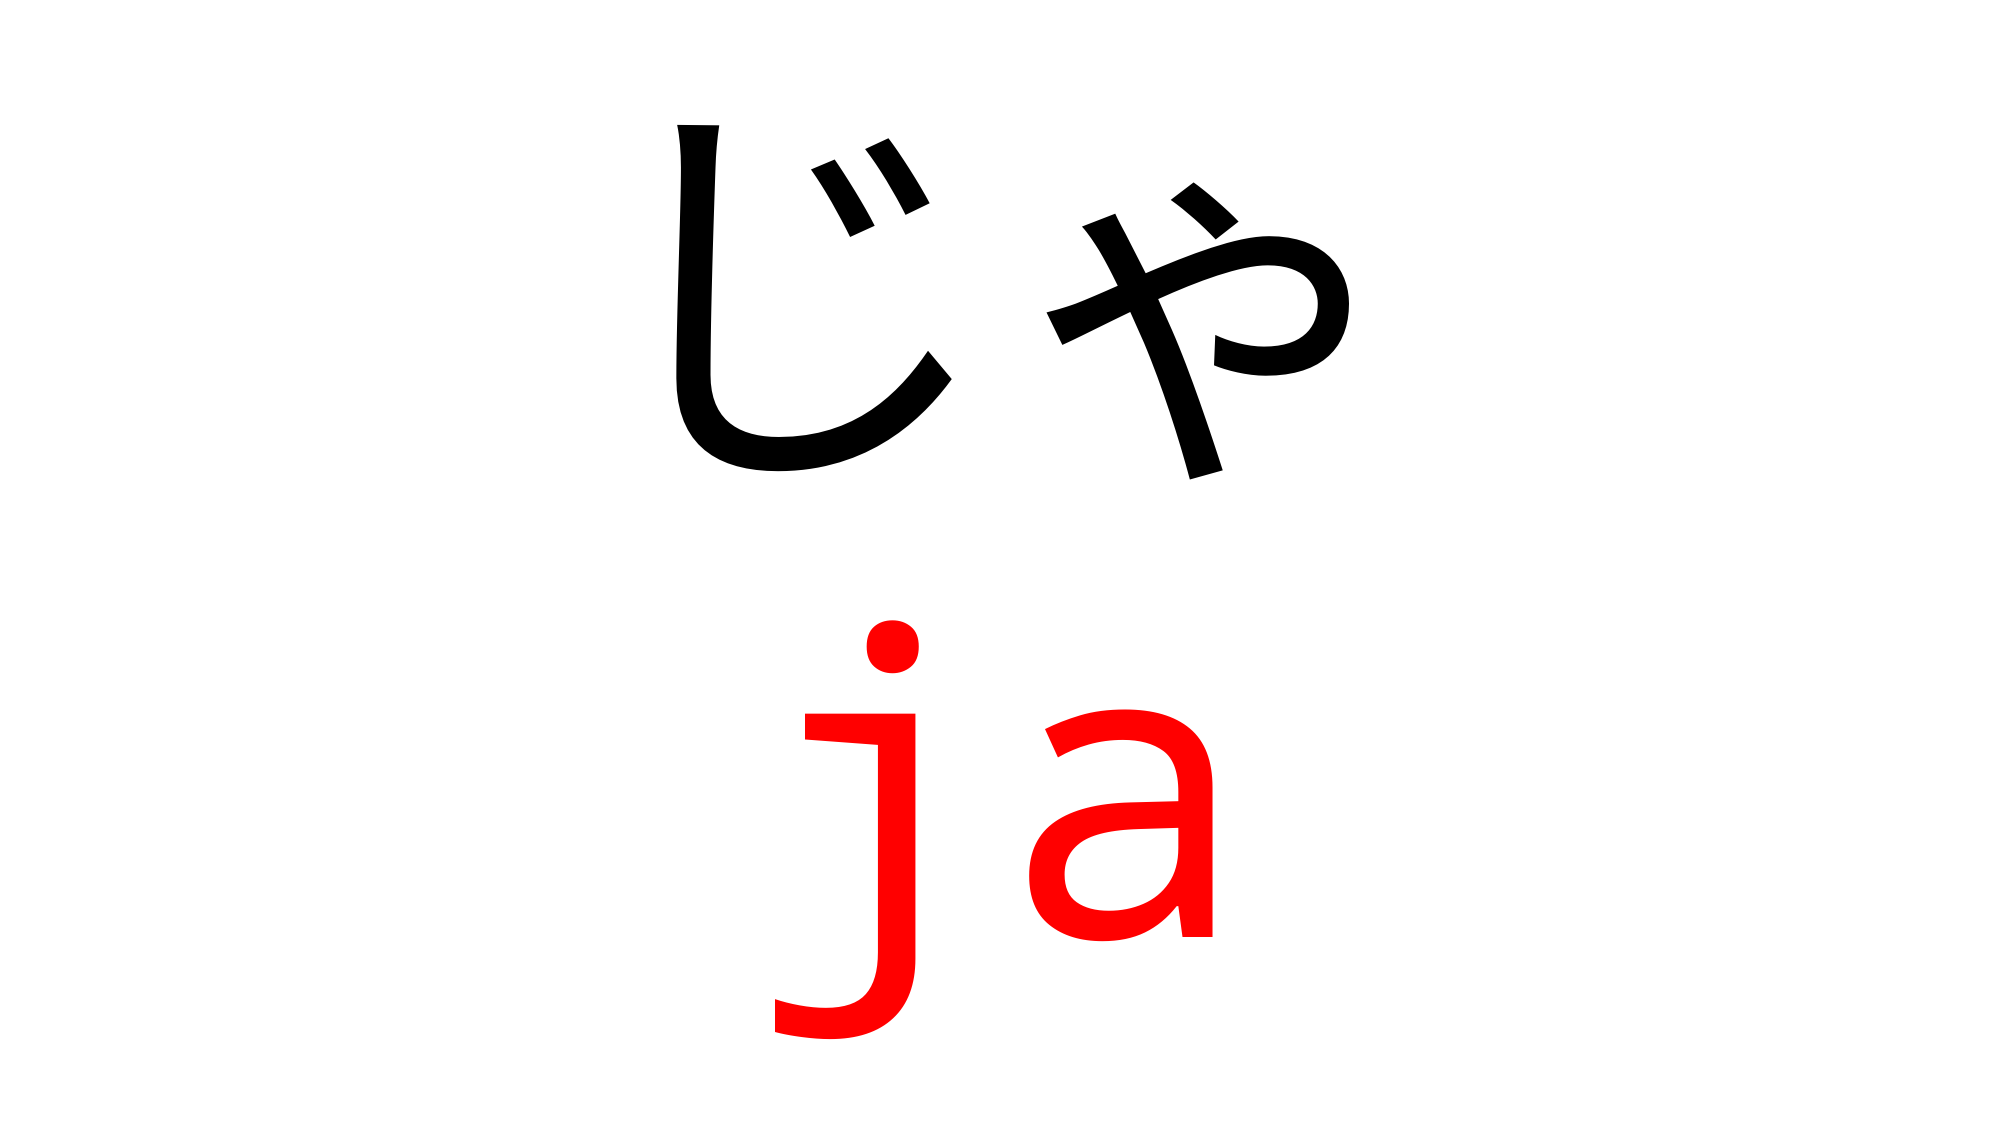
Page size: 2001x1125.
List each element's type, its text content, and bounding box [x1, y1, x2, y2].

text_box ja [249, 562, 1750, 1036]
title じゃ [249, 71, 1750, 545]
